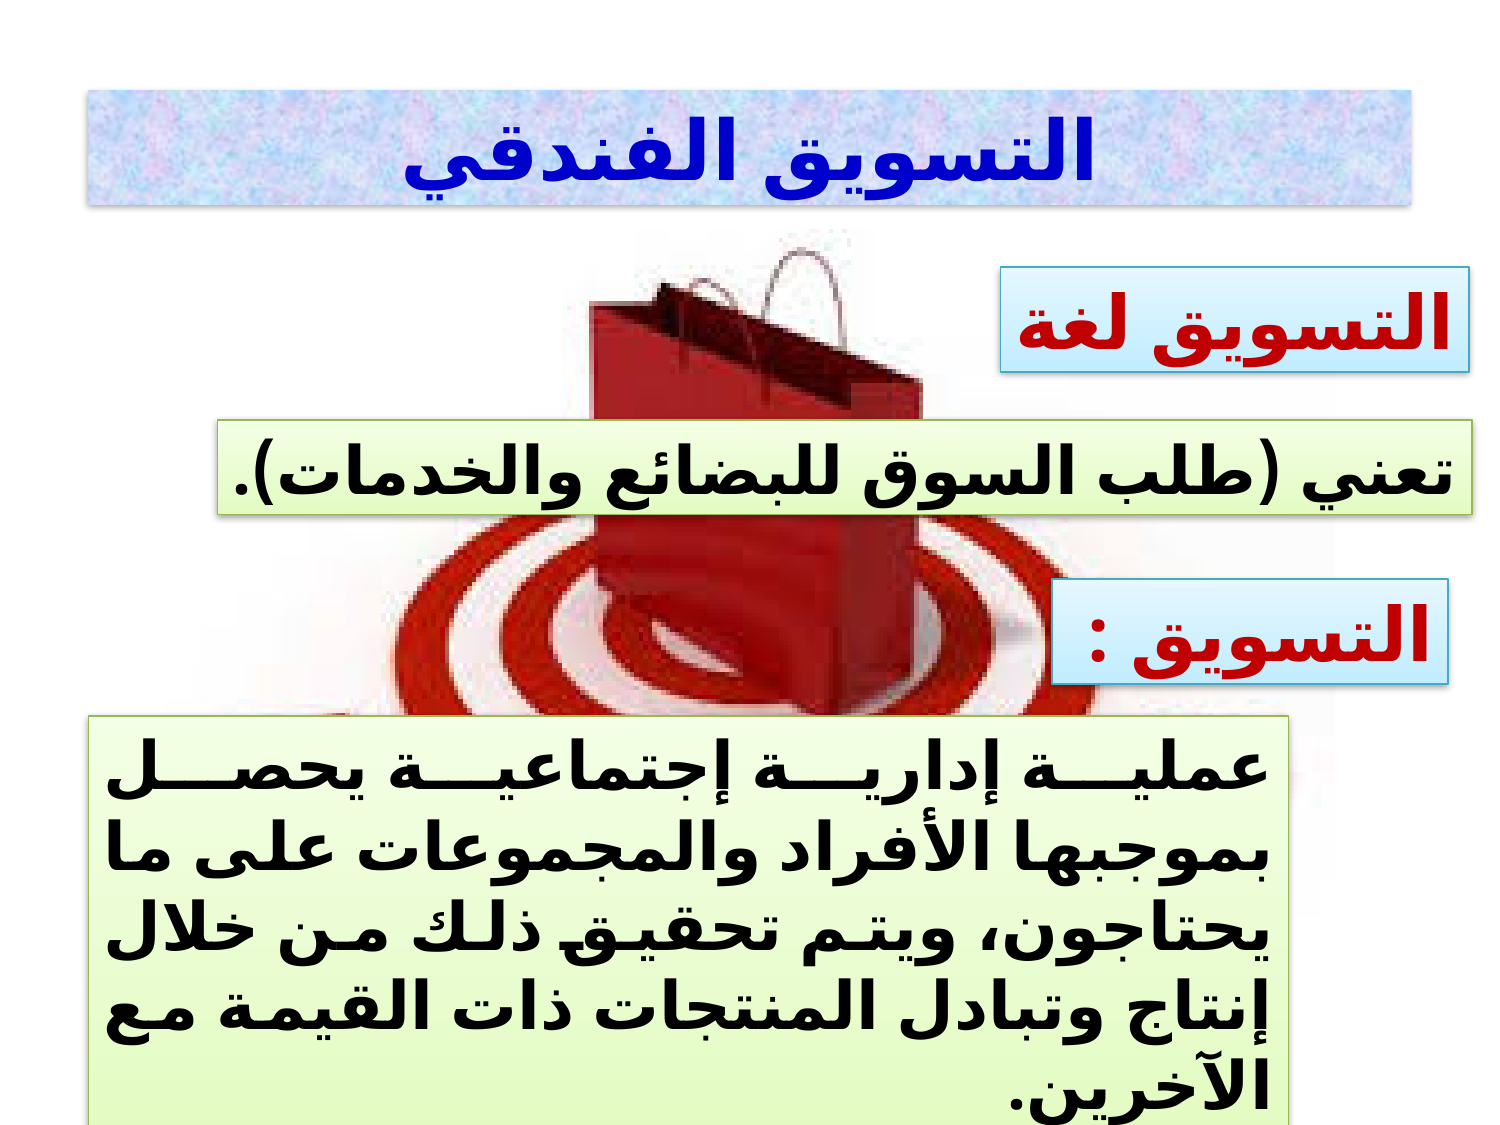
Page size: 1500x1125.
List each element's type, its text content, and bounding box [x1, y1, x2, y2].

picture [164, 974, 1335, 1071]
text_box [404, 266, 1400, 517]
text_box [88, 578, 1400, 974]
picture [164, 193, 1335, 578]
text_box التسويق الفندقي [88, 90, 1412, 205]
